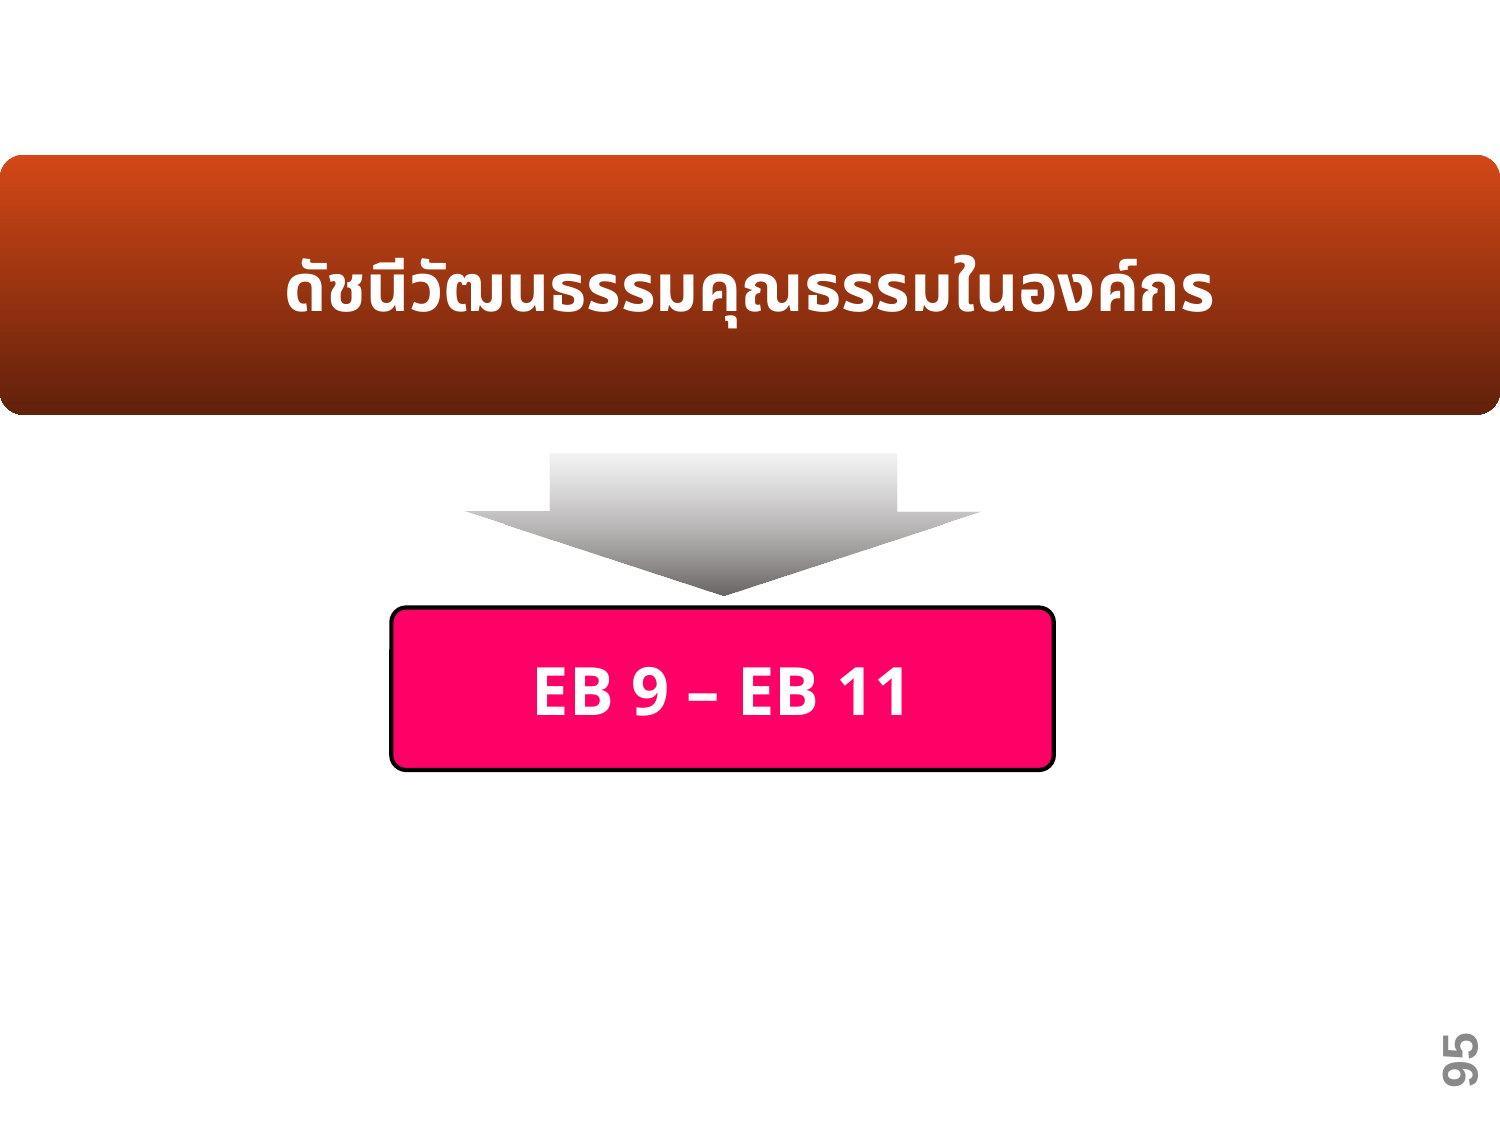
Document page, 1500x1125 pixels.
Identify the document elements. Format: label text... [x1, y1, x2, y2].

text_box [464, 453, 982, 596]
text_box ดัชนีวัฒนธรรมคุณธรรมในองค์กร [0, 154, 1500, 415]
slide_number 95 [1427, 887, 1488, 1104]
text_box EB 9 – EB 11 [391, 607, 1054, 771]
